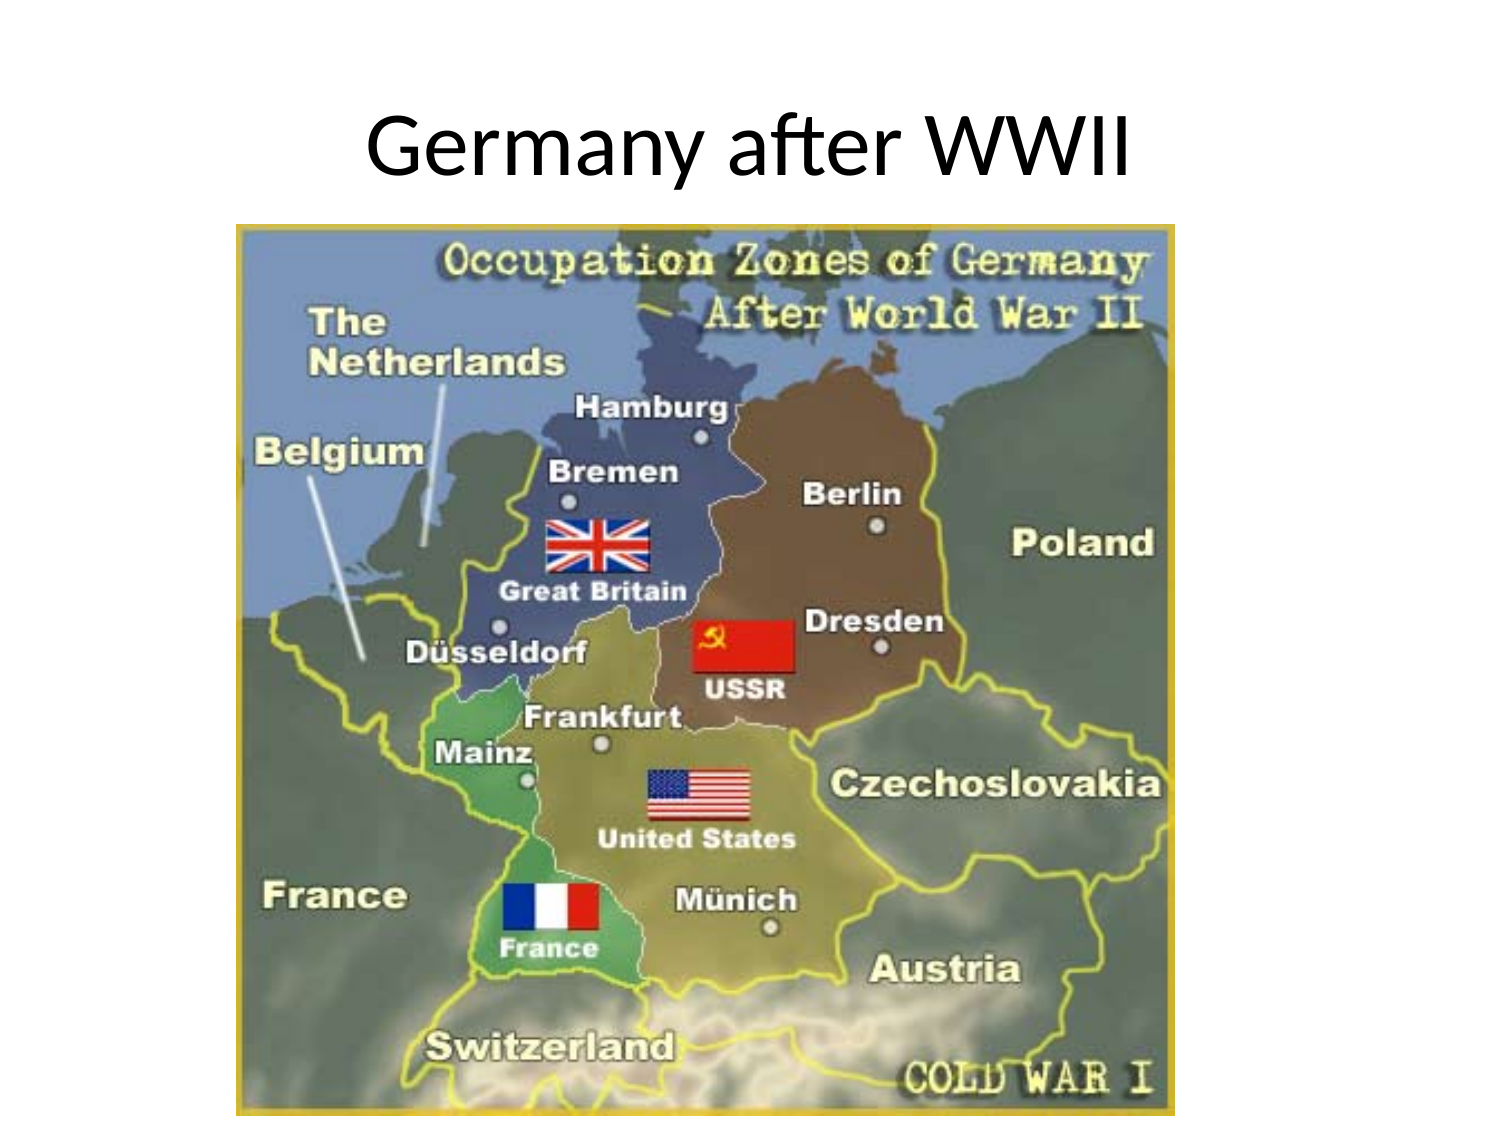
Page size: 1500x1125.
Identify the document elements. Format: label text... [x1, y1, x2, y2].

title Germany after WWII [75, 45, 1425, 233]
picture [236, 224, 1176, 1116]
